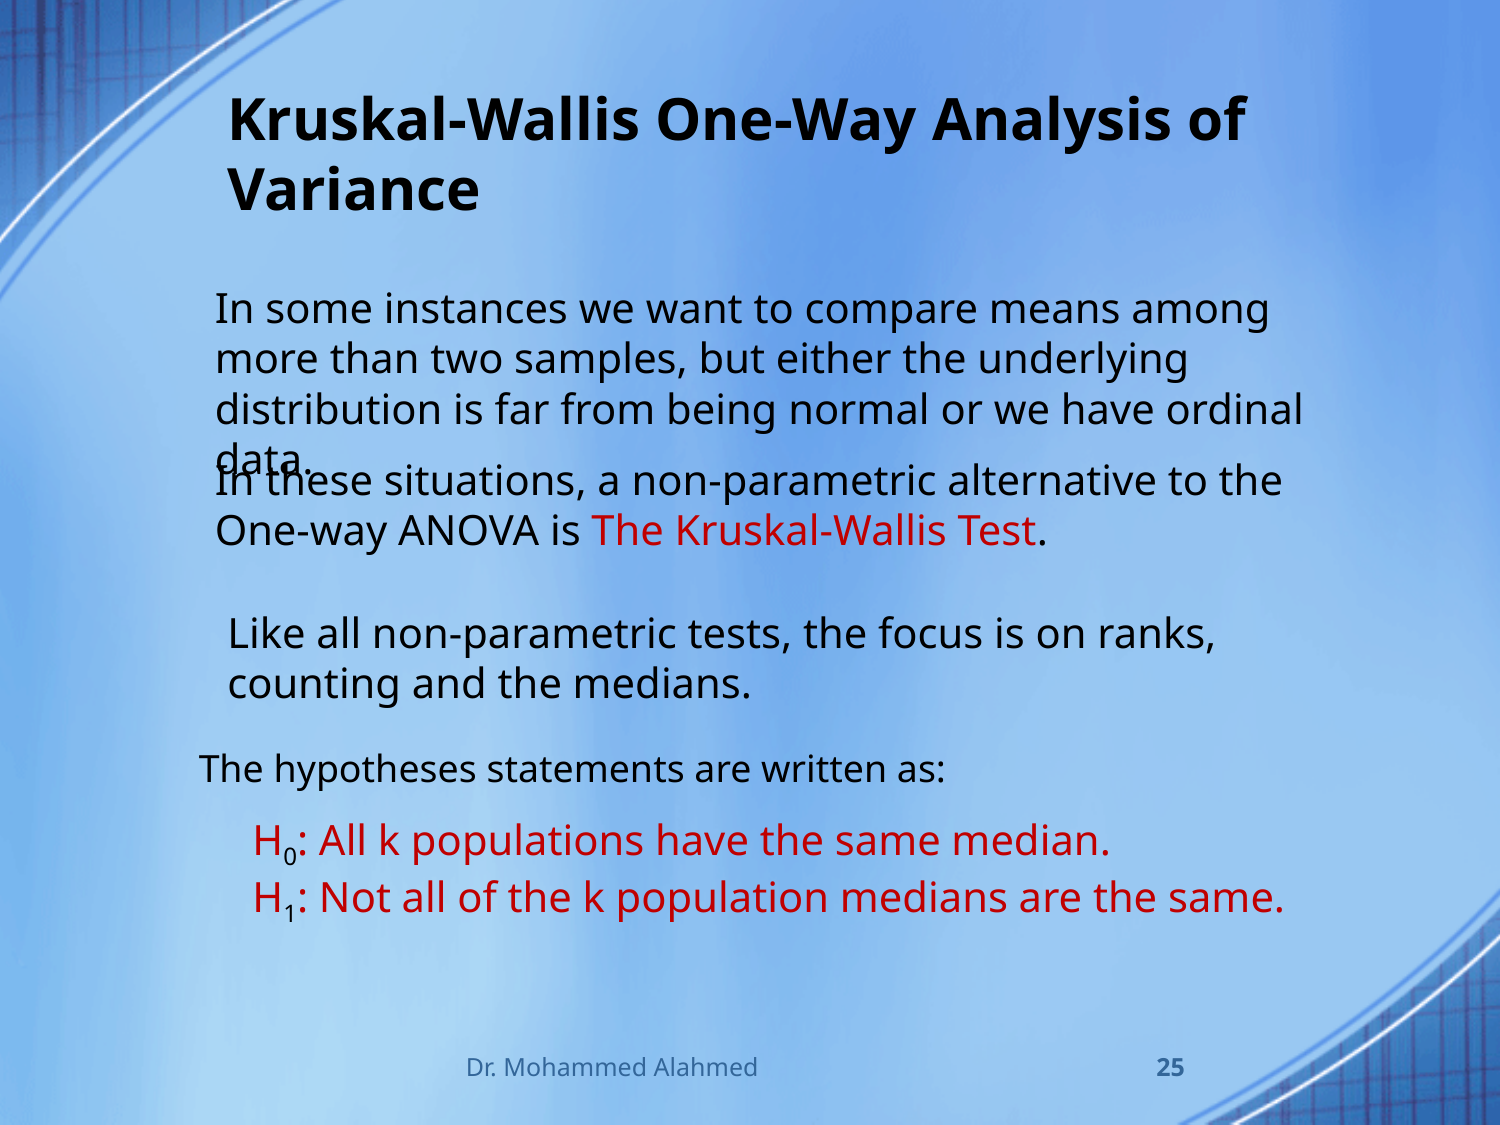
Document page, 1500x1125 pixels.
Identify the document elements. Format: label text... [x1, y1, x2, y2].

text_box In these situations, a non-parametric alternative to the One-way ANOVA is The Kruskal-Wallis Test. [200, 445, 1375, 607]
text_box The hypotheses statements are written as: [184, 737, 962, 798]
text_box H0: All k populations have the same median. H1: Not all of the k population medians are the same. [237, 806, 1338, 935]
text_box Like all non-parametric tests, the focus is on ranks, counting and the medians. [212, 599, 1375, 715]
text_box In some instances we want to compare means among more than two samples, but either the underlying distribution is far from being normal or we have ordinal data. [200, 274, 1375, 445]
picture [0, 0, 1500, 1125]
text_box Kruskal-Wallis One-Way Analysis of Variance [212, 74, 1500, 230]
slide_number 25 [887, 1037, 1201, 1100]
footer Dr. Mohammed Alahmed [374, 1037, 851, 1100]
